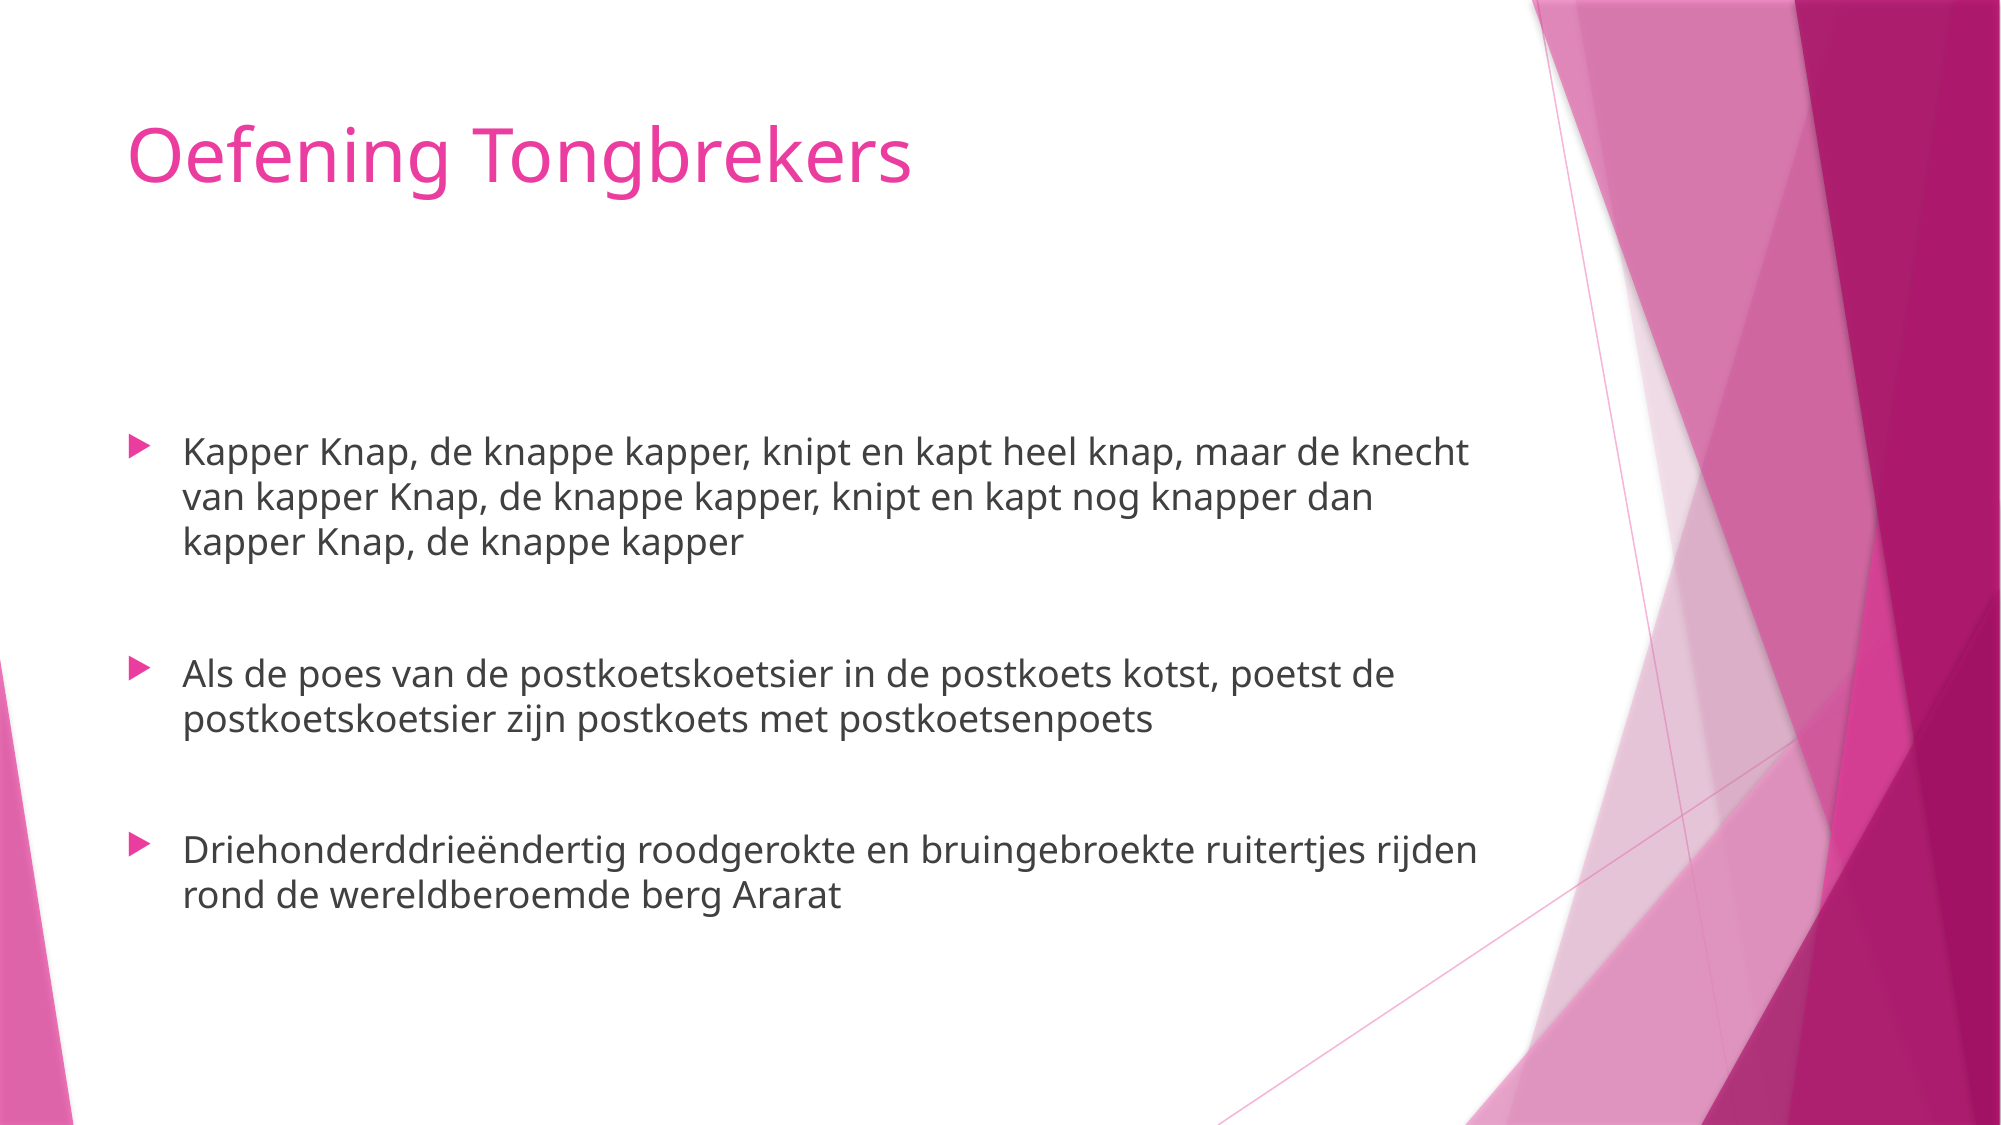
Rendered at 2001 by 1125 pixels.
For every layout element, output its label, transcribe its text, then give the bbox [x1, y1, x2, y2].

list Kapper Knap, de knappe kapper, knipt en kapt heel knap, maar de knecht van kapper Knap, de knappe kapper, knipt en kapt nog knapper dan kapper Knap, de knappe kapper Als de poes van de postkoetskoetsier in de postkoets kotst, poetst de postkoetskoetsier zijn postkoets met postkoetsenpoets Driehonderddrieëndertig roodgerokte en bruingebroekte ruitertjes rijden rond de wereldberoemde berg Ararat [111, 354, 1522, 992]
title Oefening Tongbrekers [111, 99, 1522, 317]
